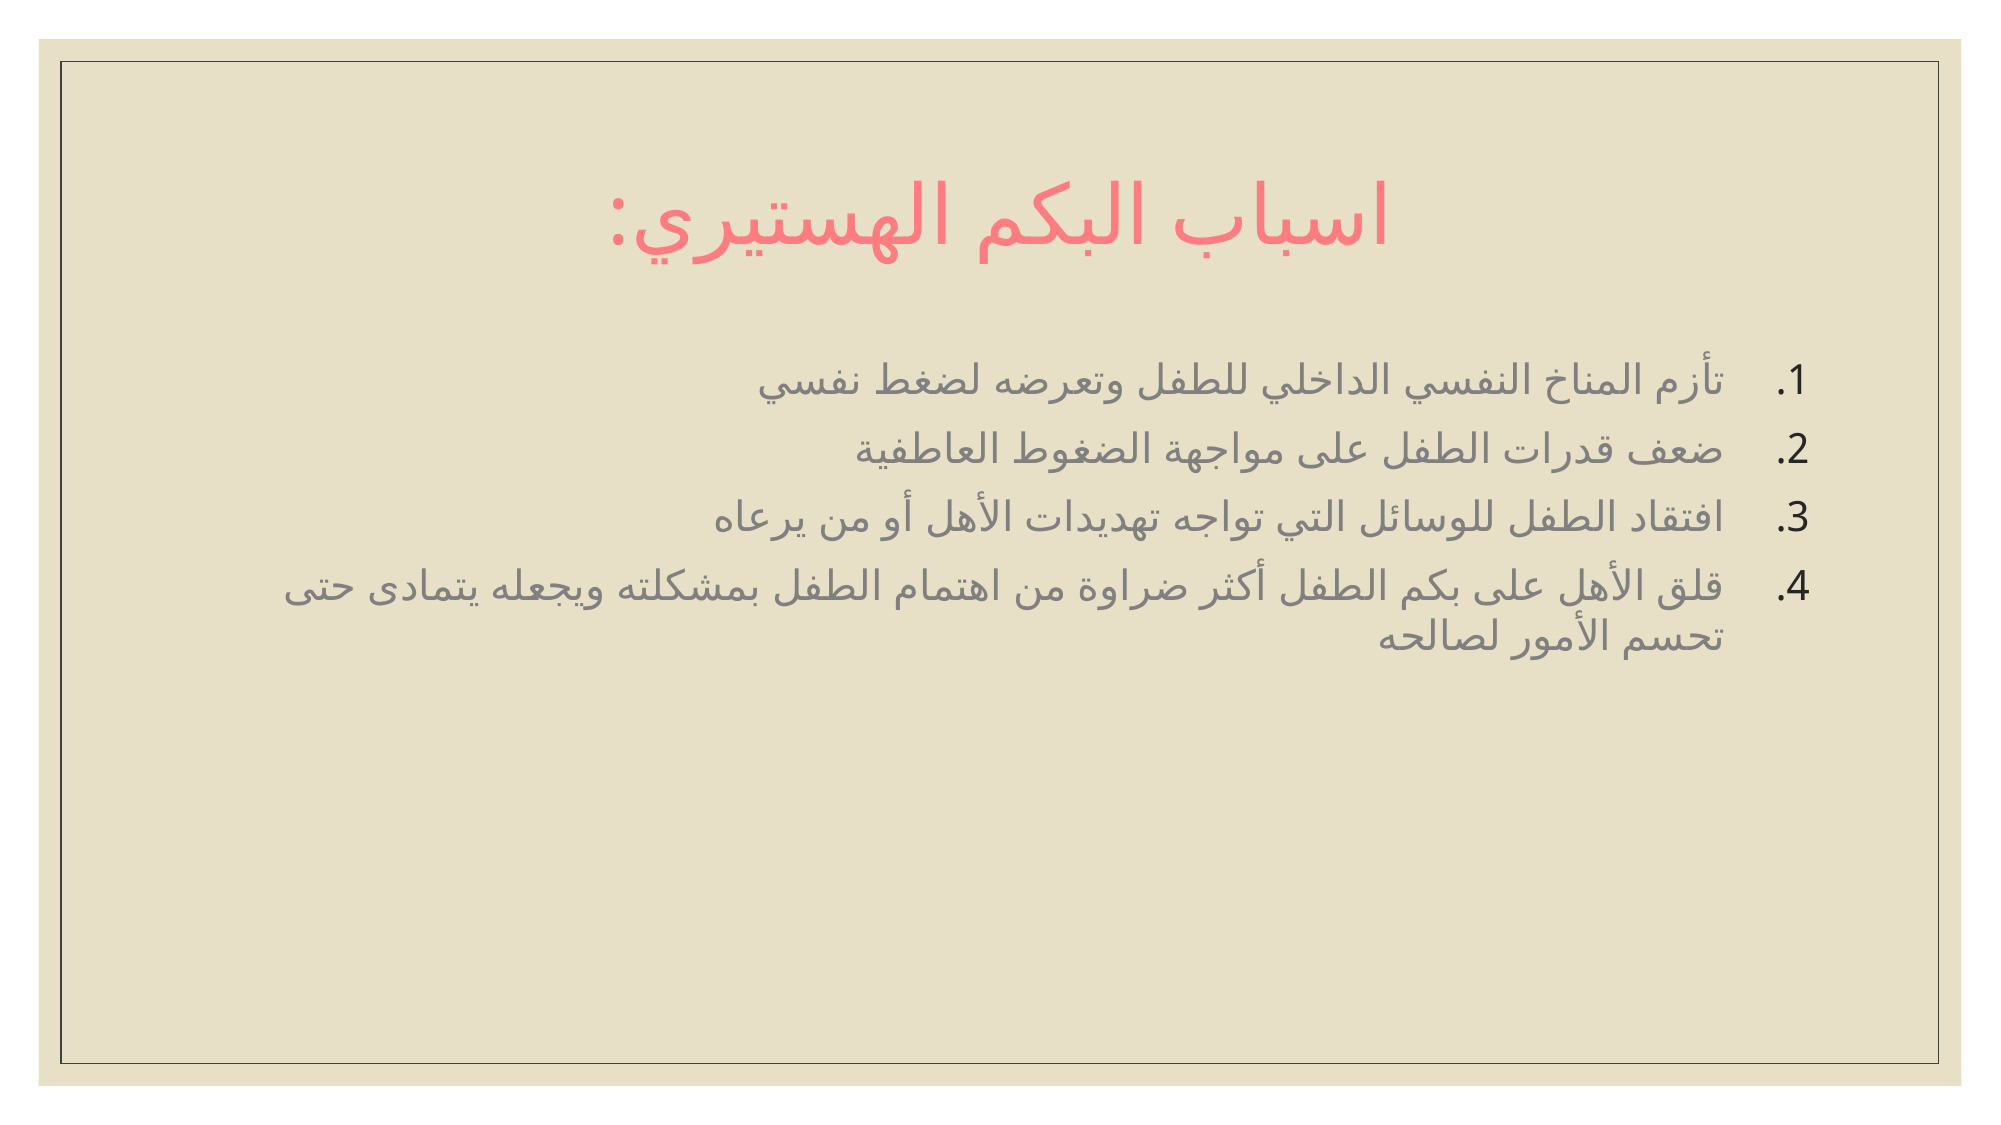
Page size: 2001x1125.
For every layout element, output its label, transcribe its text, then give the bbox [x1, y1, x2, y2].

title اسباب البكم الهستيري: [174, 105, 1825, 331]
list تأزم المناخ النفسي الداخلي للطفل وتعرضه لضغط نفسي ضعف قدرات الطفل على مواجهة الضغوط العاطفية افتقاد الطفل للوسائل التي تواجه تهديدات الأهل أو من يرعاه قلق الأهل على بكم الطفل أكثر ضراوة من اهتمام الطفل بمشكلته ويجعله يتمادى حتى تحسم الأمور لصالحه [174, 345, 1825, 990]
